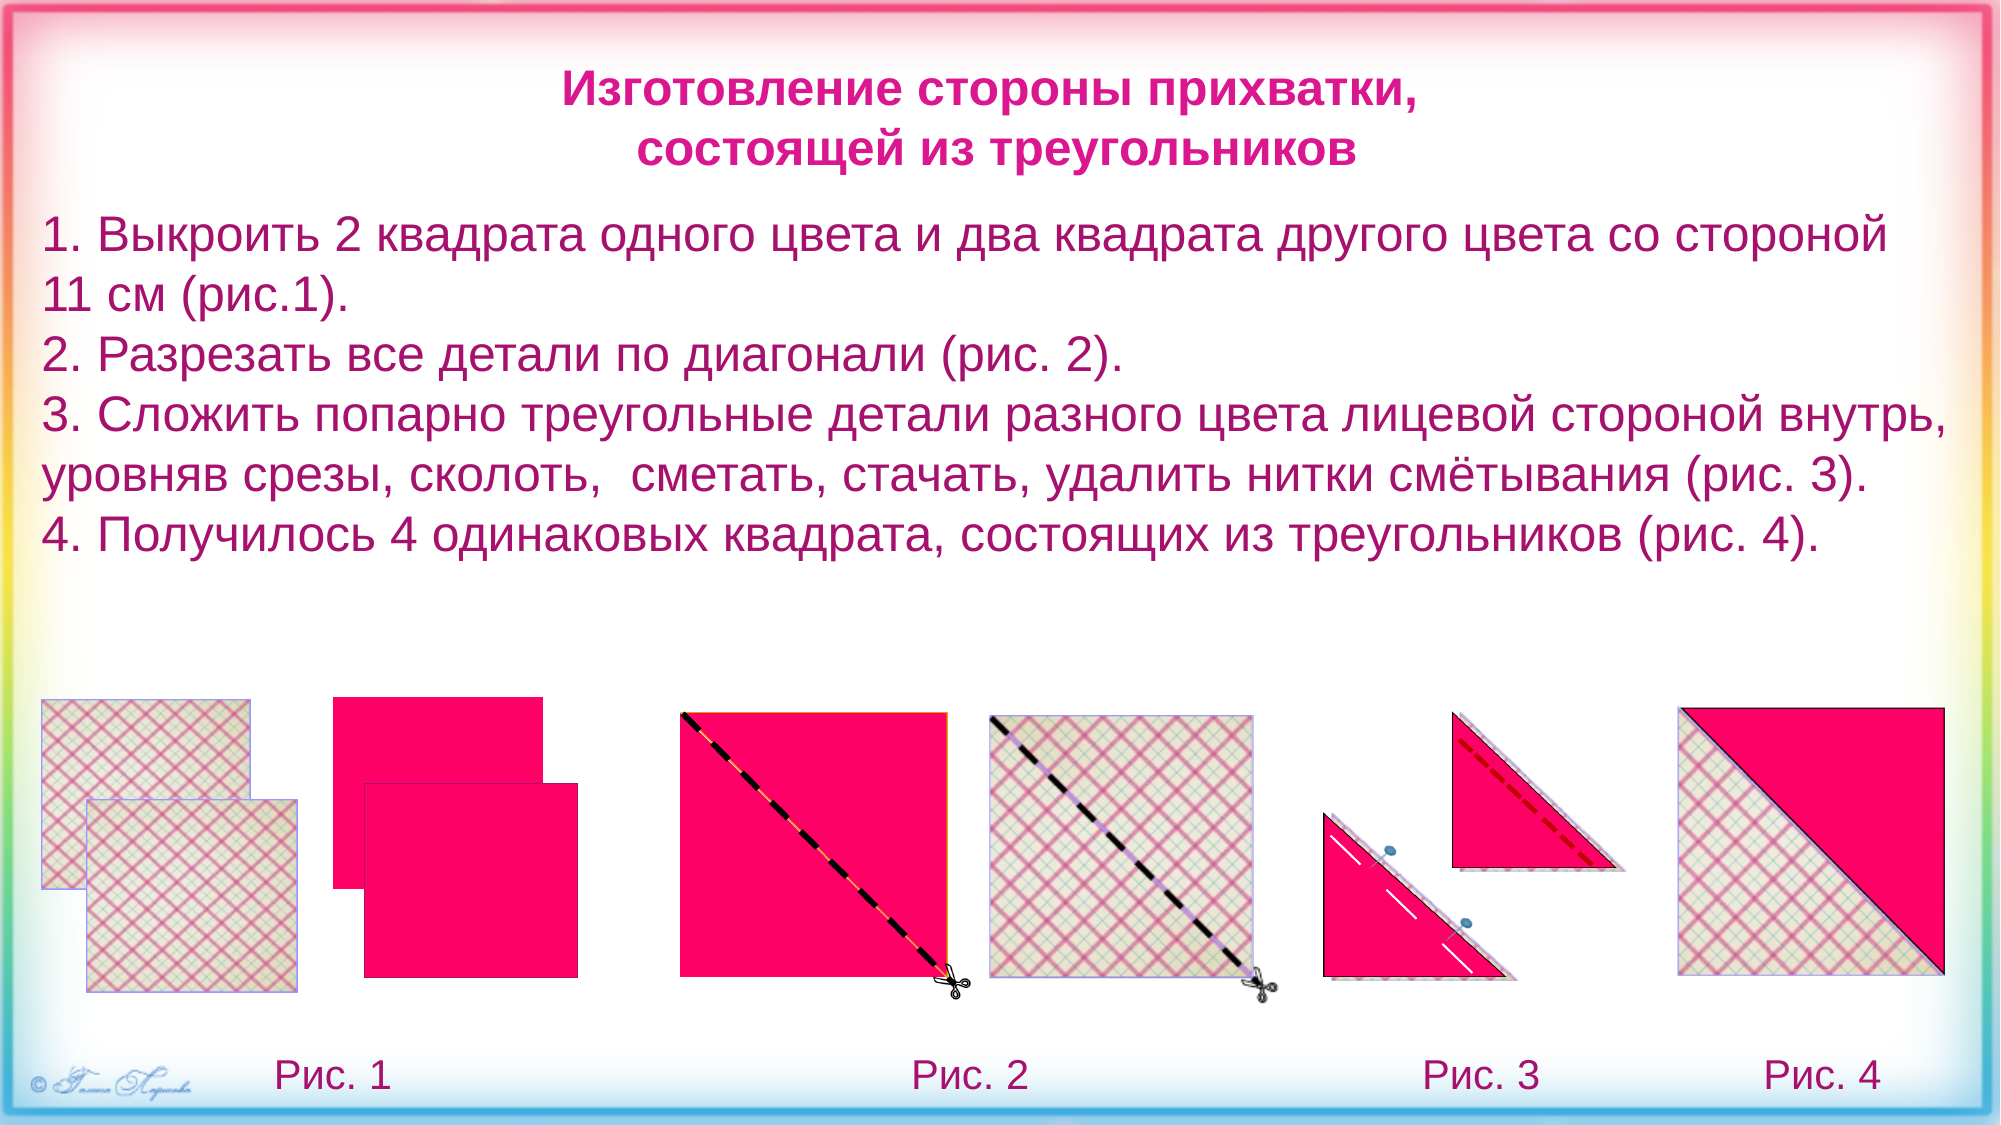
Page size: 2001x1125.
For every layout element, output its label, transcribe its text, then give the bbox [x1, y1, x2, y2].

picture [0, 0, 2001, 1125]
text_box Изготовление стороны прихватки, состоящей из треугольников [10, 48, 1983, 183]
text_box Рис. 1 [259, 1040, 407, 1106]
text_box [1452, 711, 1628, 872]
text_box Рис. 4 [1748, 1040, 1897, 1106]
text_box Рис. 2 [896, 1040, 1045, 1106]
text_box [1287, 812, 1519, 981]
text_box Рис. 3 [1407, 1040, 1556, 1106]
text_box 1. Выкроить 2 квадрата одного цвета и два квадрата другого цвета со стороной 11 см (рис.1). 2. Разрезать все детали по диагонали (рис. 2). 3. Сложить попарно треугольные детали разного цвета лицевой стороной внутрь, уровняв срезы, сколоть, сметать, стачать, удалить нитки смётывания (рис. 3). 4. Получилось 4 одинаковых квадрата, состоящих из треугольников (рис. 4). [26, 193, 1983, 569]
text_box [1676, 705, 1945, 976]
